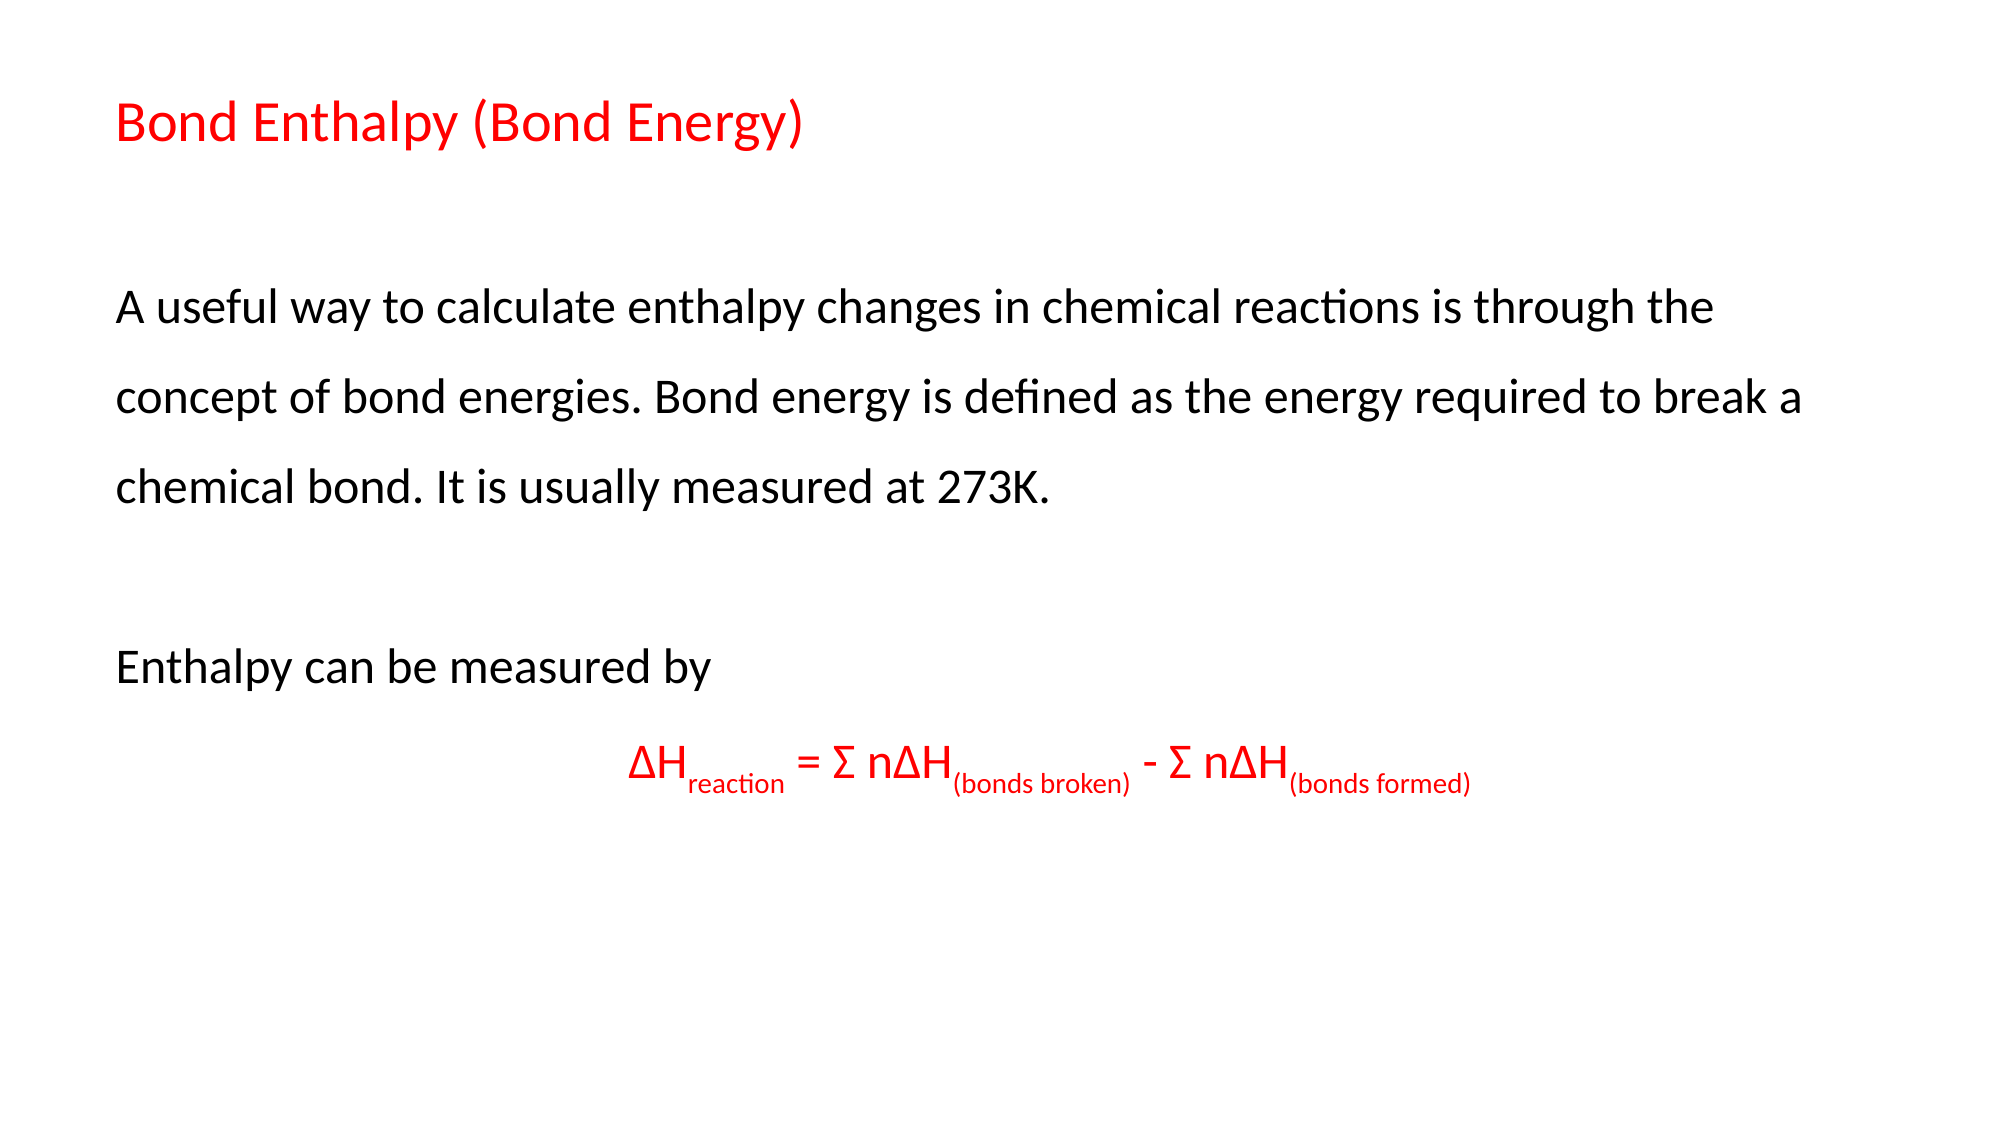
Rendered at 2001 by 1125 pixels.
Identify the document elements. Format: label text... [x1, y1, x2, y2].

text_box Bond Enthalpy (Bond Energy) A useful way to calculate enthalpy changes in chemical reactions is through the concept of bond energies. Bond energy is defined as the energy required to break a chemical bond. It is usually measured at 273K. Enthalpy can be measured by ΔHreaction = Ʃ nΔH(bonds broken) - Ʃ nΔH(bonds formed) [100, 40, 1850, 807]
